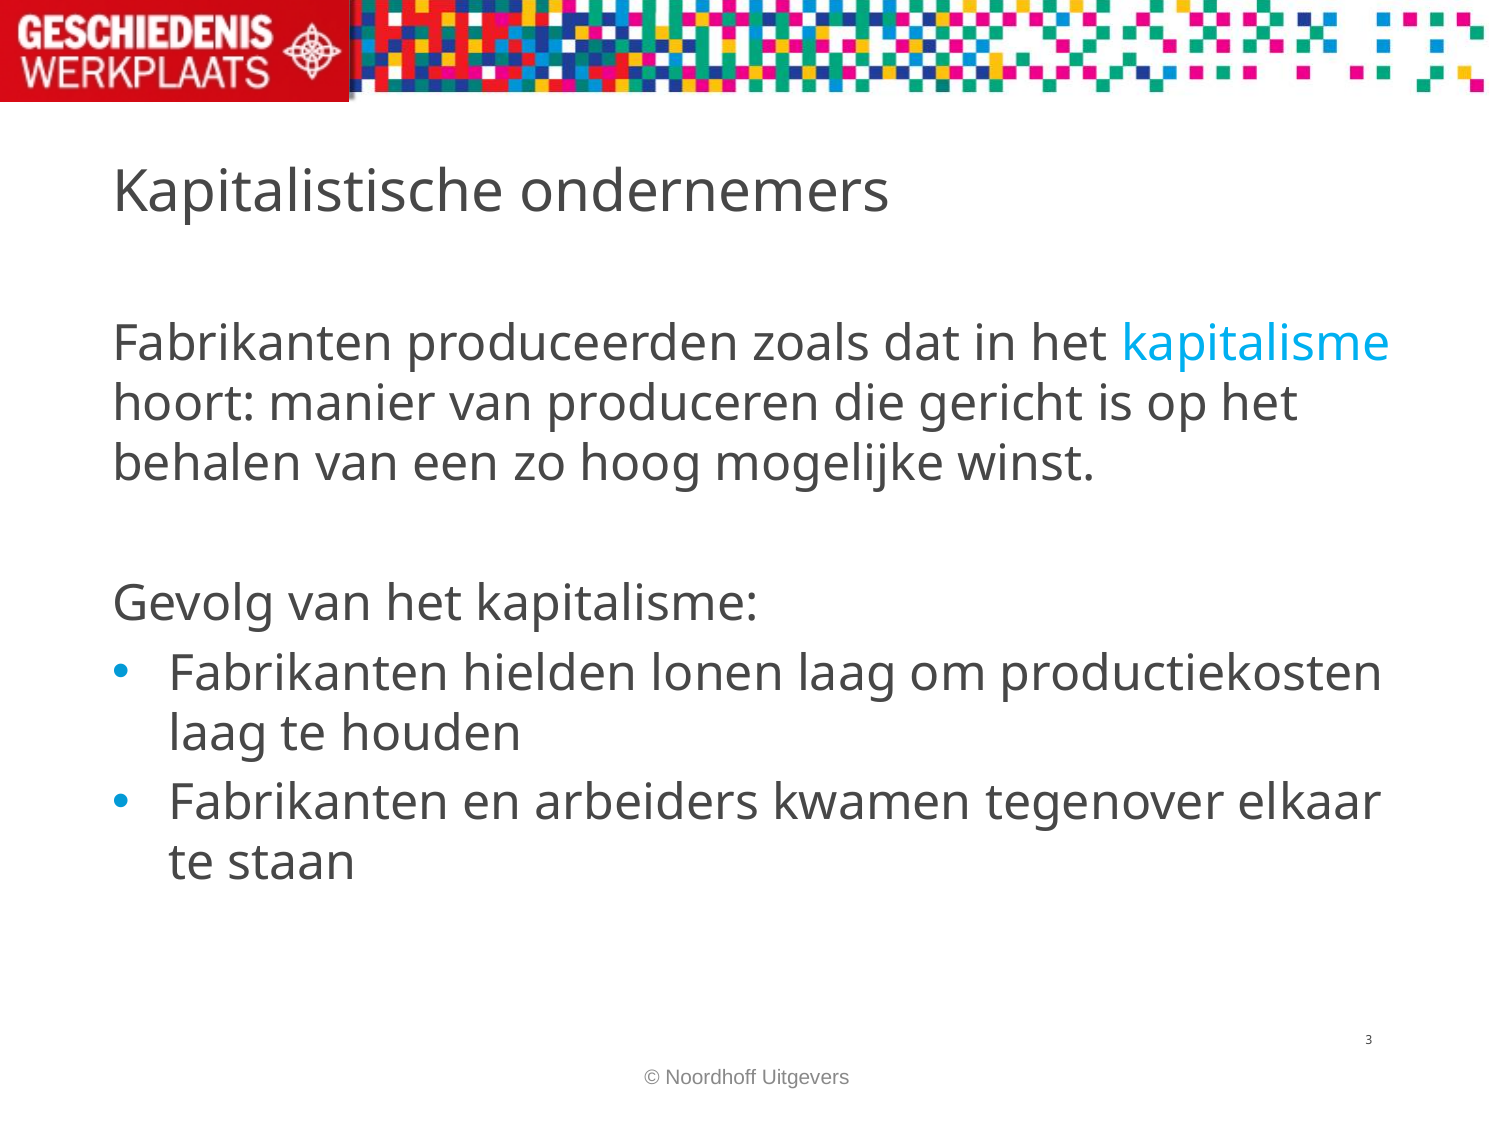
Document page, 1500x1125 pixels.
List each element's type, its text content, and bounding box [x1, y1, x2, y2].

slide_number 3 [1325, 1025, 1388, 1063]
text_box © Noordhoff Uitgevers [512, 1045, 988, 1106]
title Kapitalistische ondernemers [112, 145, 1401, 256]
list Fabrikanten produceerden zoals dat in het kapitalisme hoort: manier van produceren die gericht is op het behalen van een zo hoog mogelijke winst. Gevolg van het kapitalisme: Fabrikanten hielden lonen laag om productiekosten laag te houden Fabrikanten en arbeiders kwamen tegenover elkaar te staan [112, 302, 1409, 1024]
picture [0, 0, 1500, 1125]
